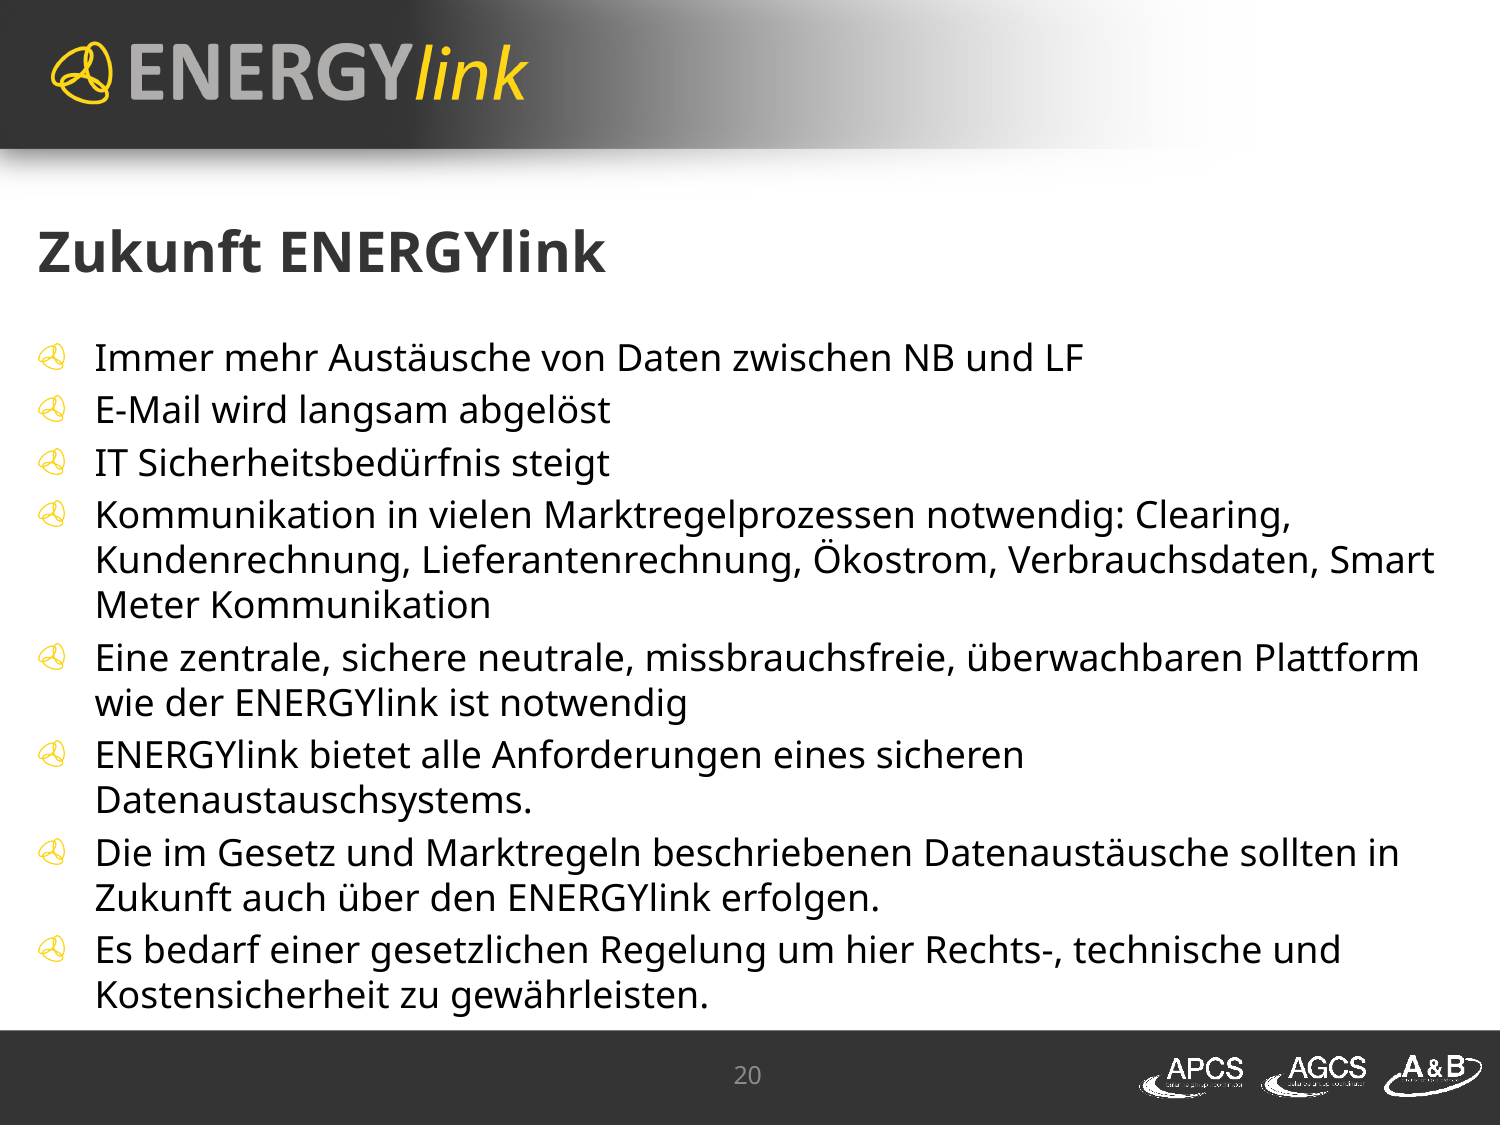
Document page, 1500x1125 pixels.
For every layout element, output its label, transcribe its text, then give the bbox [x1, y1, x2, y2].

picture [38, 448, 65, 475]
picture [1139, 1057, 1243, 1099]
picture [1384, 1055, 1482, 1097]
picture [38, 838, 65, 865]
picture [38, 935, 65, 962]
list Immer mehr Austäusche von Daten zwischen NB und LF E-Mail wird langsam abgelöst IT Sicherheitsbedürfnis steigt Kommunikation in vielen Marktregelprozessen notwendig: Clearing, Kundenrechnung, Lieferantenrechnung, Ökostrom, Verbrauchsdaten, Smart Meter Kommunikation Eine zentrale, sichere neutrale, missbrauchsfreie, überwachbaren Plattform wie der ENERGYlink ist notwendig ENERGYlink bietet alle Anforderungen eines sicheren Datenaustauschsystems. Die im Gesetz und Marktregeln beschriebenen Datenaustäusche sollten in Zukunft auch über den ENERGYlink erfolgen. Es bedarf einer gesetzlichen Regelung um hier Rechts-, technische und Kostensicherheit zu gewährleisten. [23, 326, 1468, 1005]
picture [38, 395, 65, 422]
slide_number 20 [572, 1046, 923, 1107]
picture [38, 740, 65, 767]
title Zukunft ENERGYlink [23, 184, 1468, 316]
picture [0, 0, 1329, 231]
picture [38, 500, 65, 527]
picture [38, 643, 65, 670]
picture [38, 343, 65, 370]
picture [1261, 1056, 1366, 1098]
